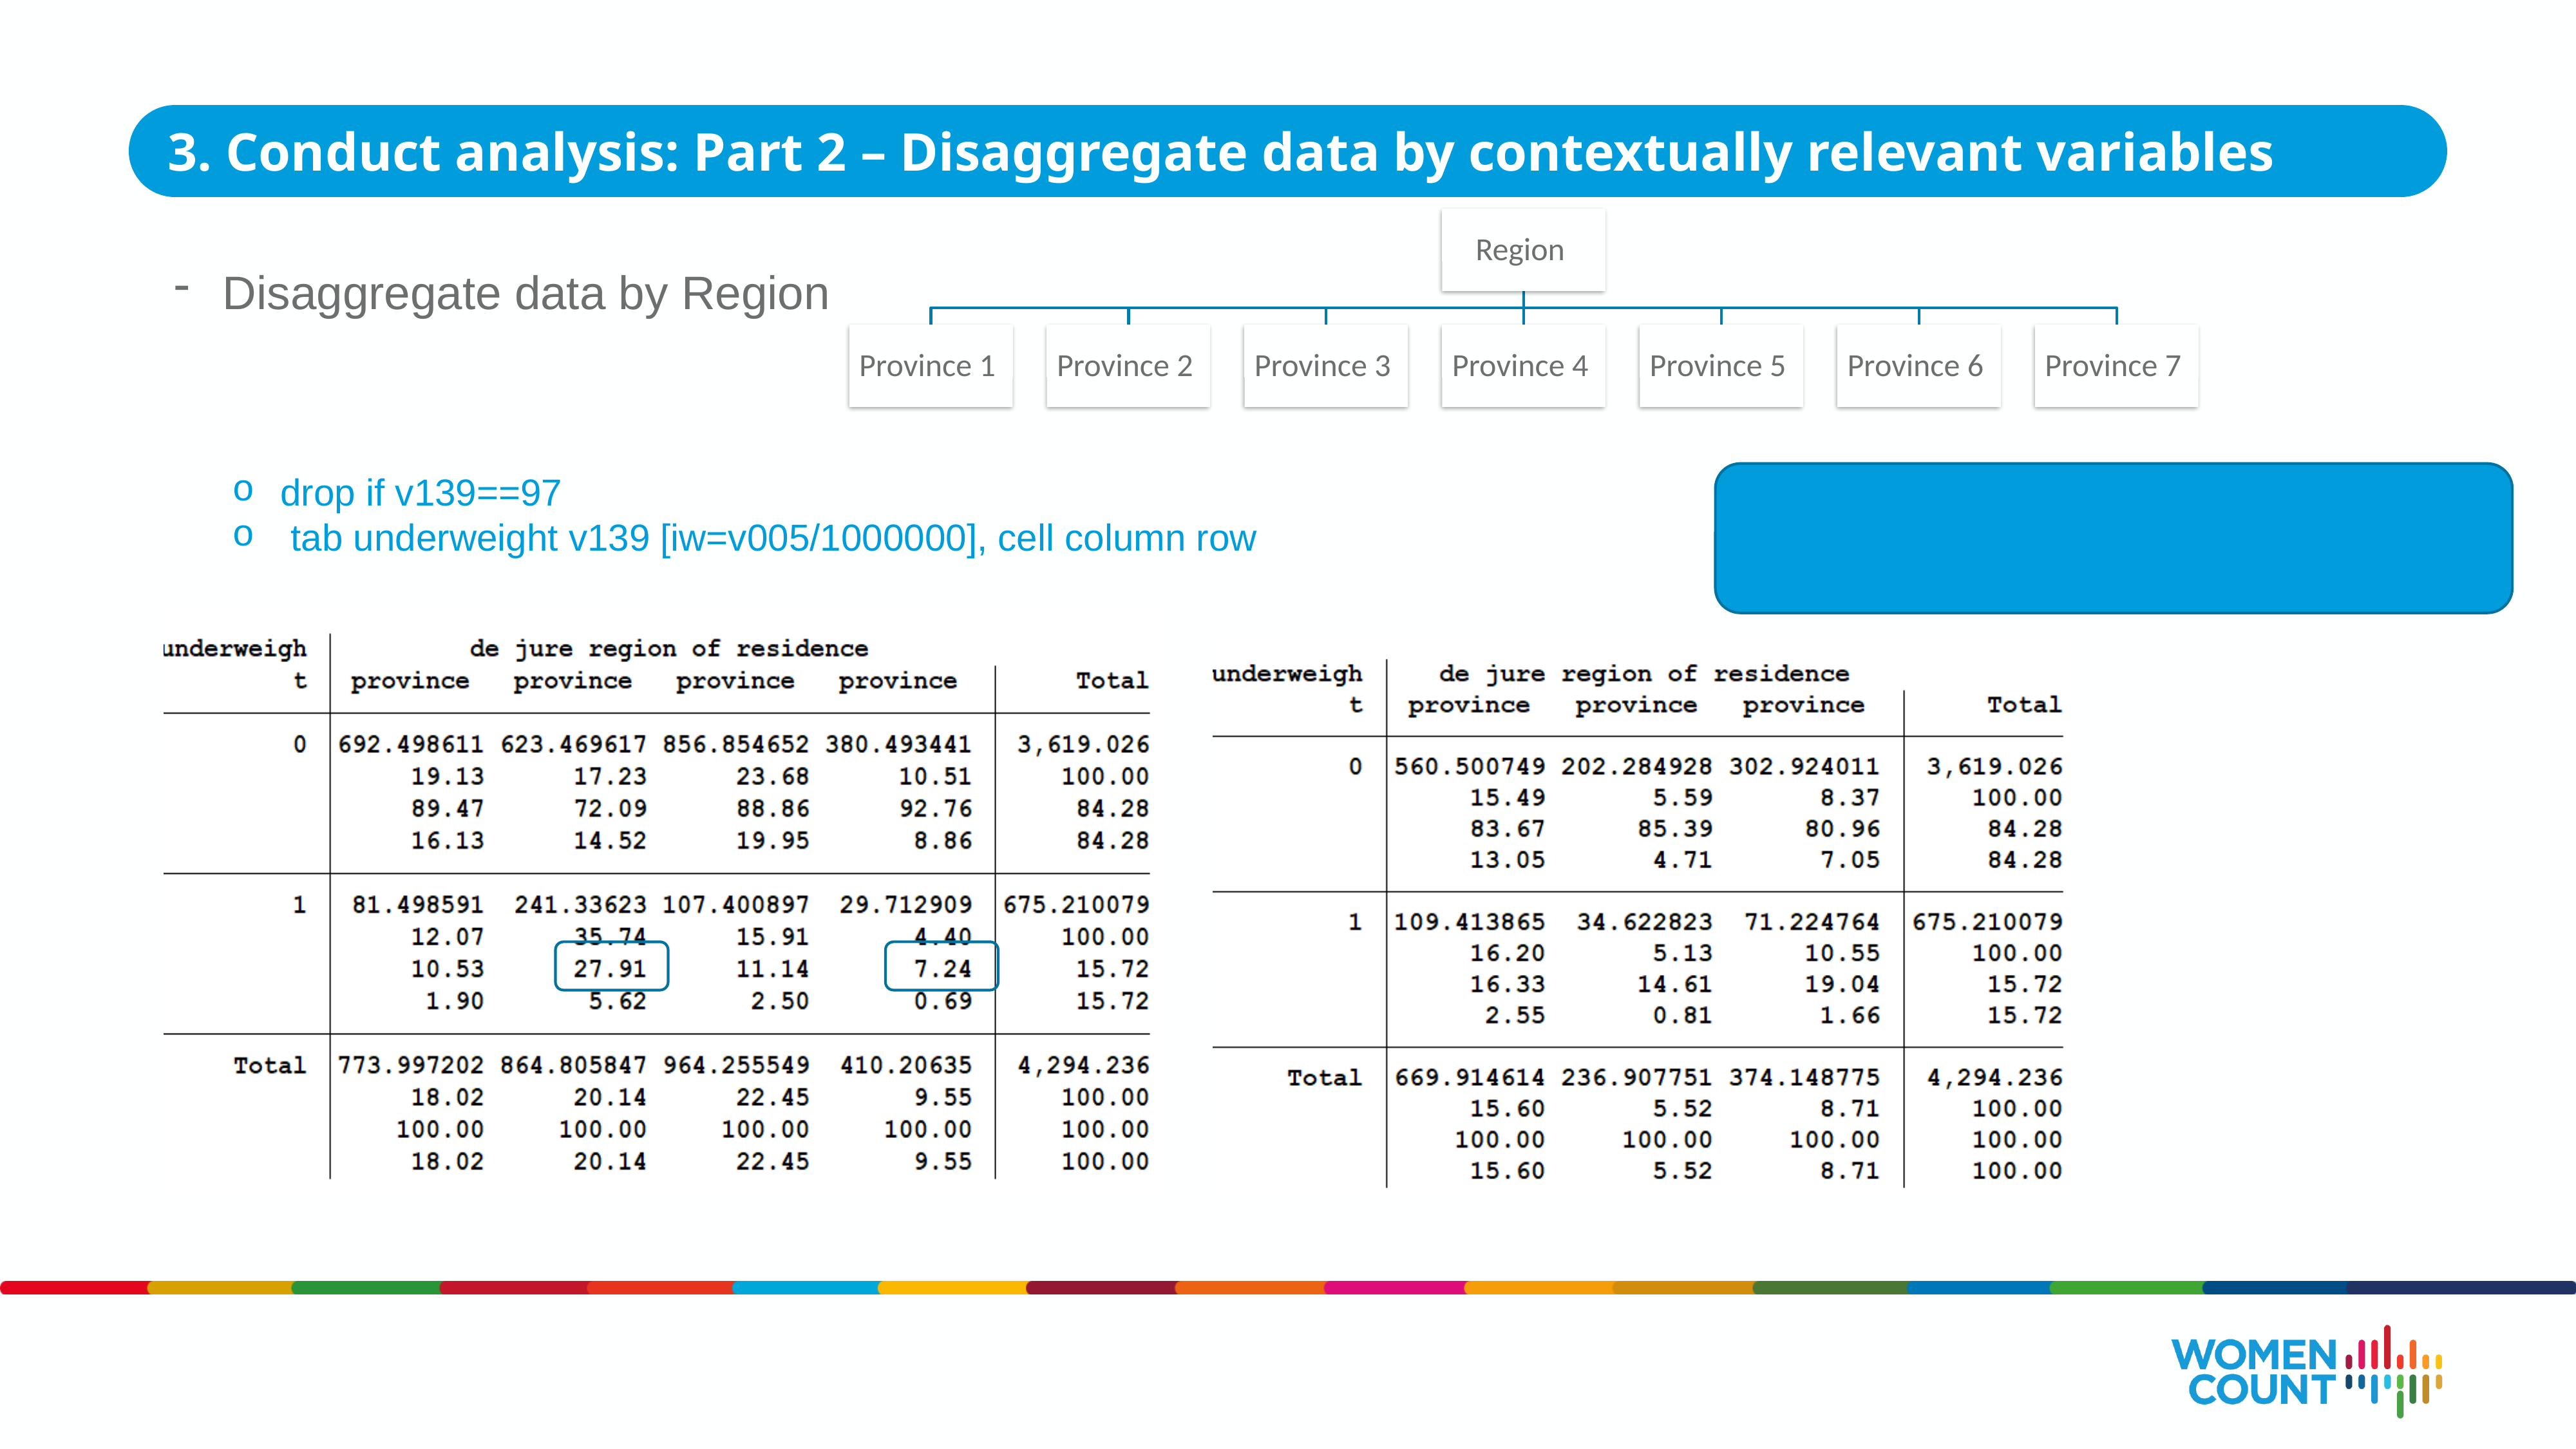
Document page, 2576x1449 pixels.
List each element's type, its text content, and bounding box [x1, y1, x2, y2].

picture [164, 610, 1165, 1192]
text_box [848, 200, 2199, 415]
text_box v139 is the variable for region of residence where value 97 represents non-de-jure residents [1714, 462, 2514, 614]
picture [1213, 644, 2074, 1193]
text_box Disaggregate data by Region [165, 257, 844, 324]
text_box drop if v139==97 tab underweight v139 [iw=v005/1000000], cell column row [164, 463, 1682, 564]
list 3. Conduct analysis: Part 2 – Disaggregate data by contextually relevant variables [167, 119, 2411, 182]
